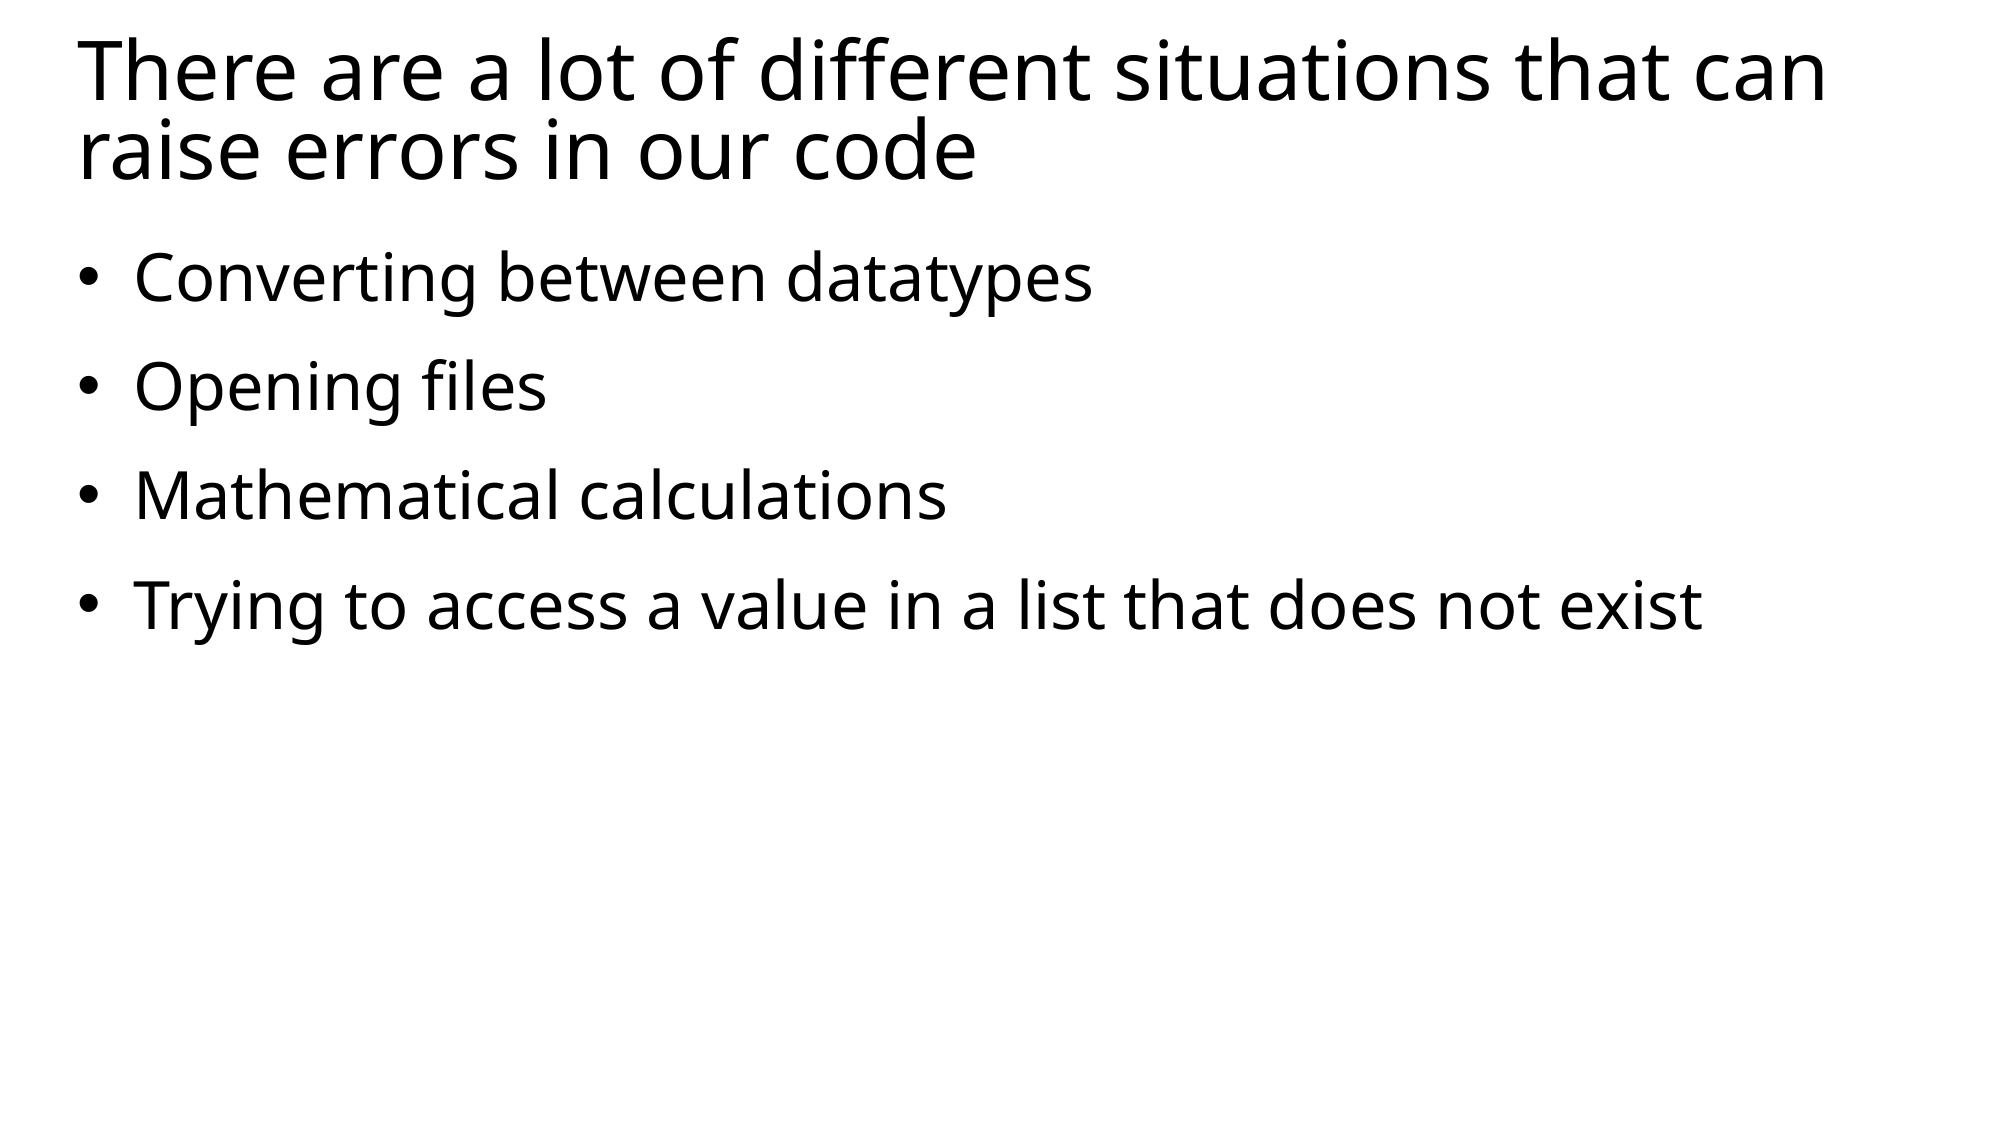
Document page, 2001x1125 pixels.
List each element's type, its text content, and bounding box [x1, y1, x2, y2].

title There are a lot of different situations that can raise errors in our code [62, 29, 1953, 205]
list Converting between datatypes Opening files Mathematical calculations Trying to access a value in a list that does not exist [62, 227, 1953, 1096]
